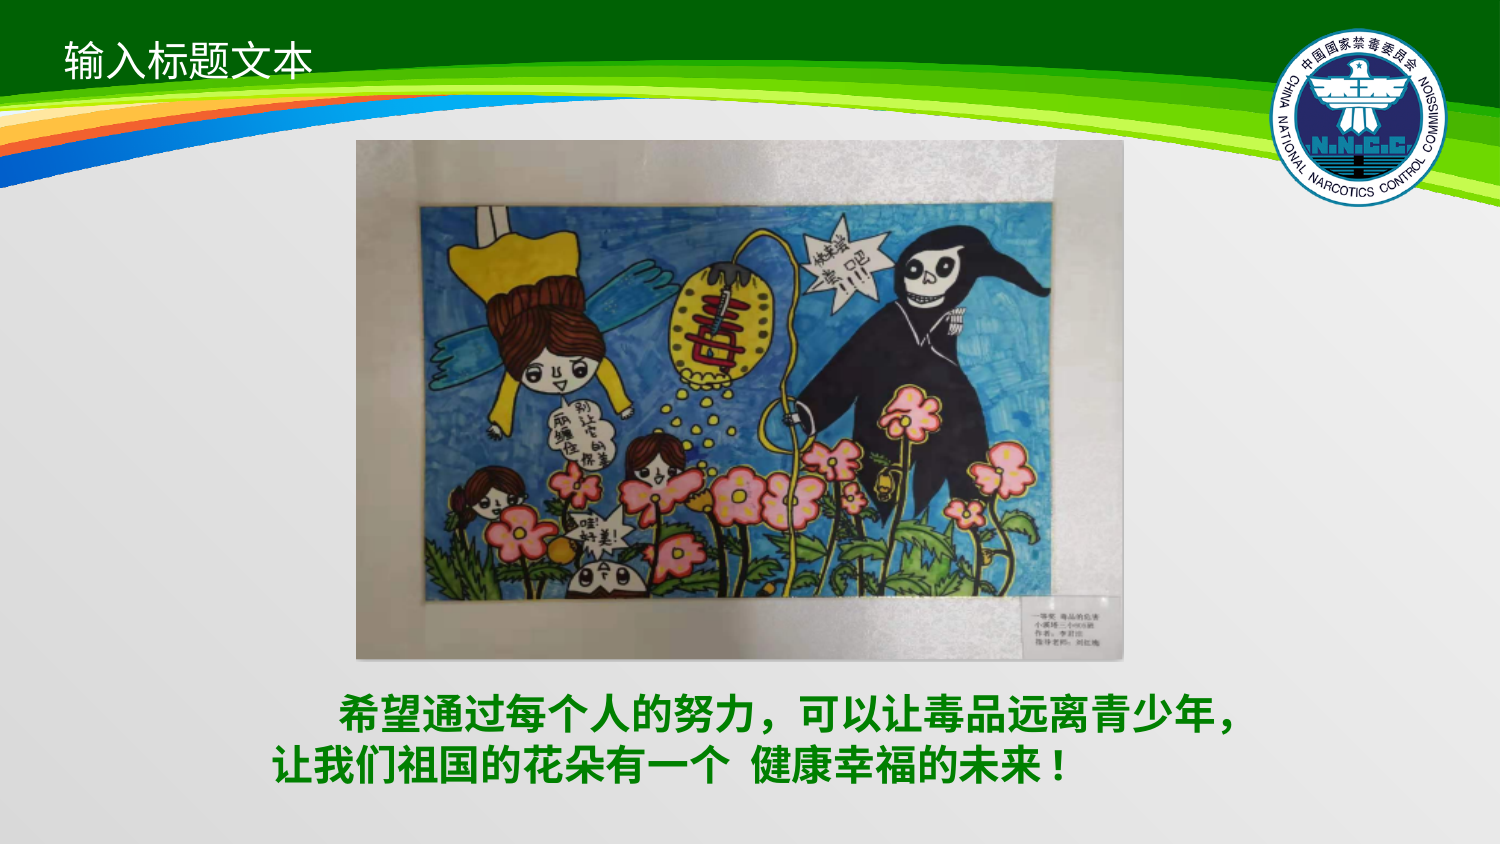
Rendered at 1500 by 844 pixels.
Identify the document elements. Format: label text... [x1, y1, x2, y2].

picture [0, 0, 1500, 662]
text_box 希望通过每个人的努力，可以让毒品远离青少年，让我们祖国的花朵有一个 健康幸福的未来! [257, 680, 1255, 796]
